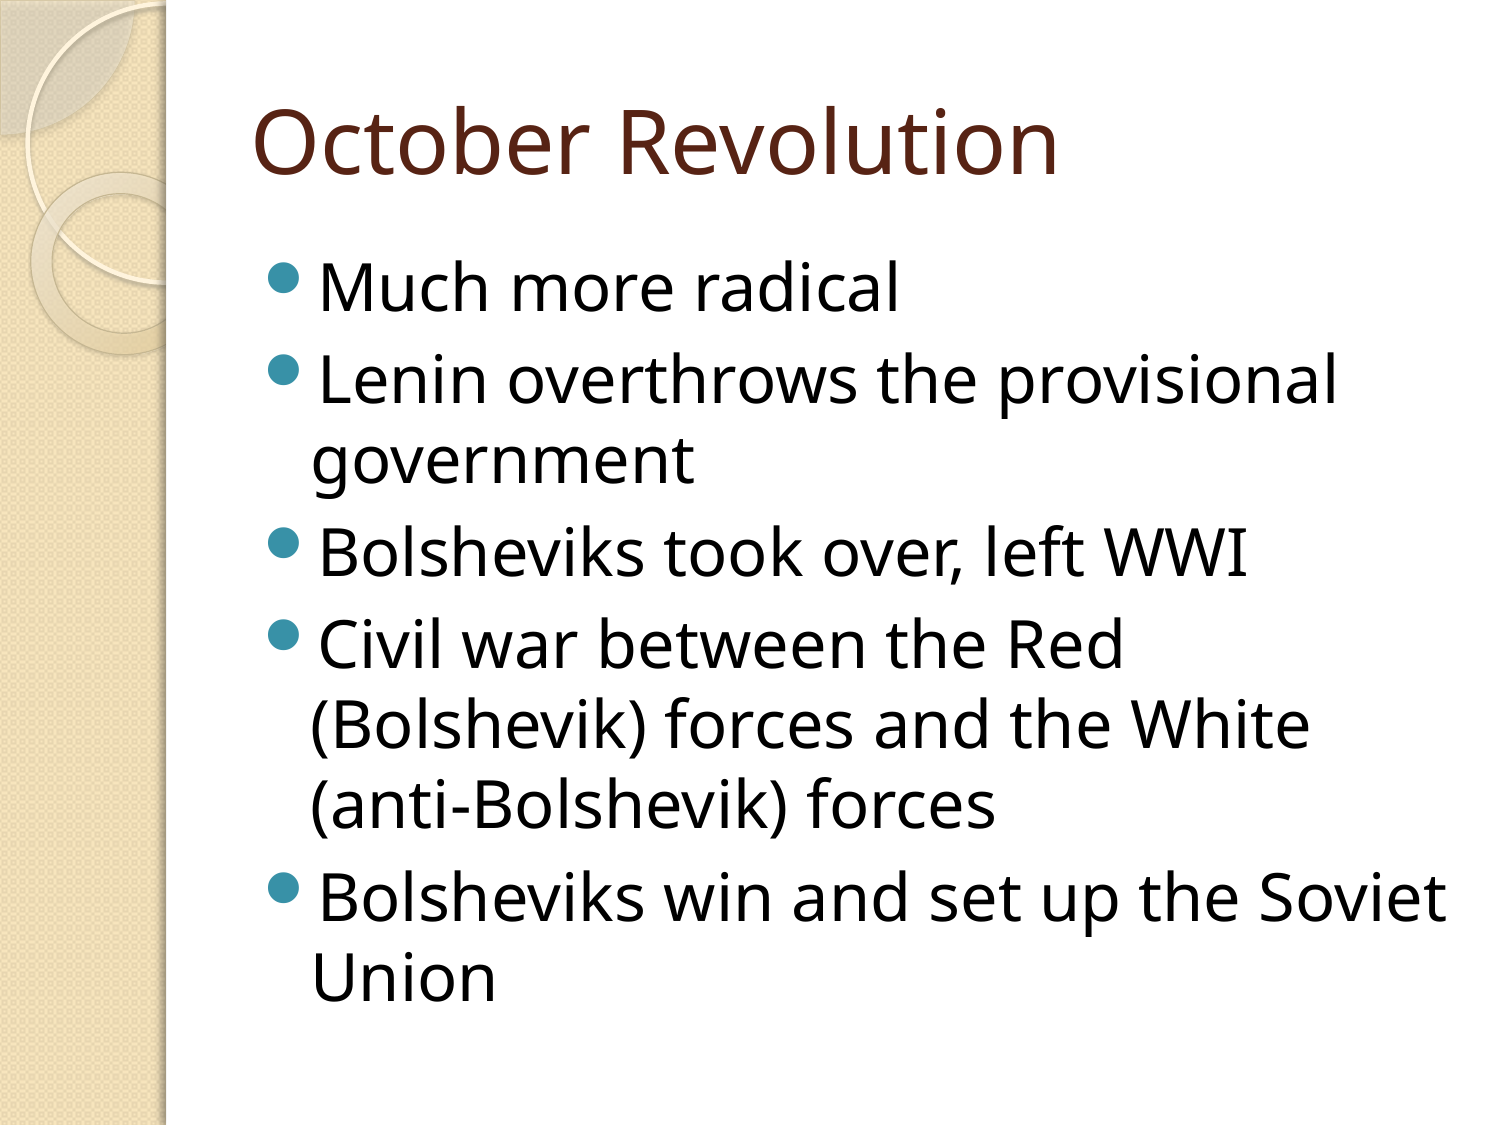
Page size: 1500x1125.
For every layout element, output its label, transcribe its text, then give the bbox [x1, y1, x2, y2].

list Much more radical Lenin overthrows the provisional government Bolsheviks took over, left WWI Civil war between the Red (Bolshevik) forces and the White (anti-Bolshevik) forces Bolsheviks win and set up the Soviet Union [235, 237, 1466, 1025]
title October Revolution [235, 45, 1466, 233]
